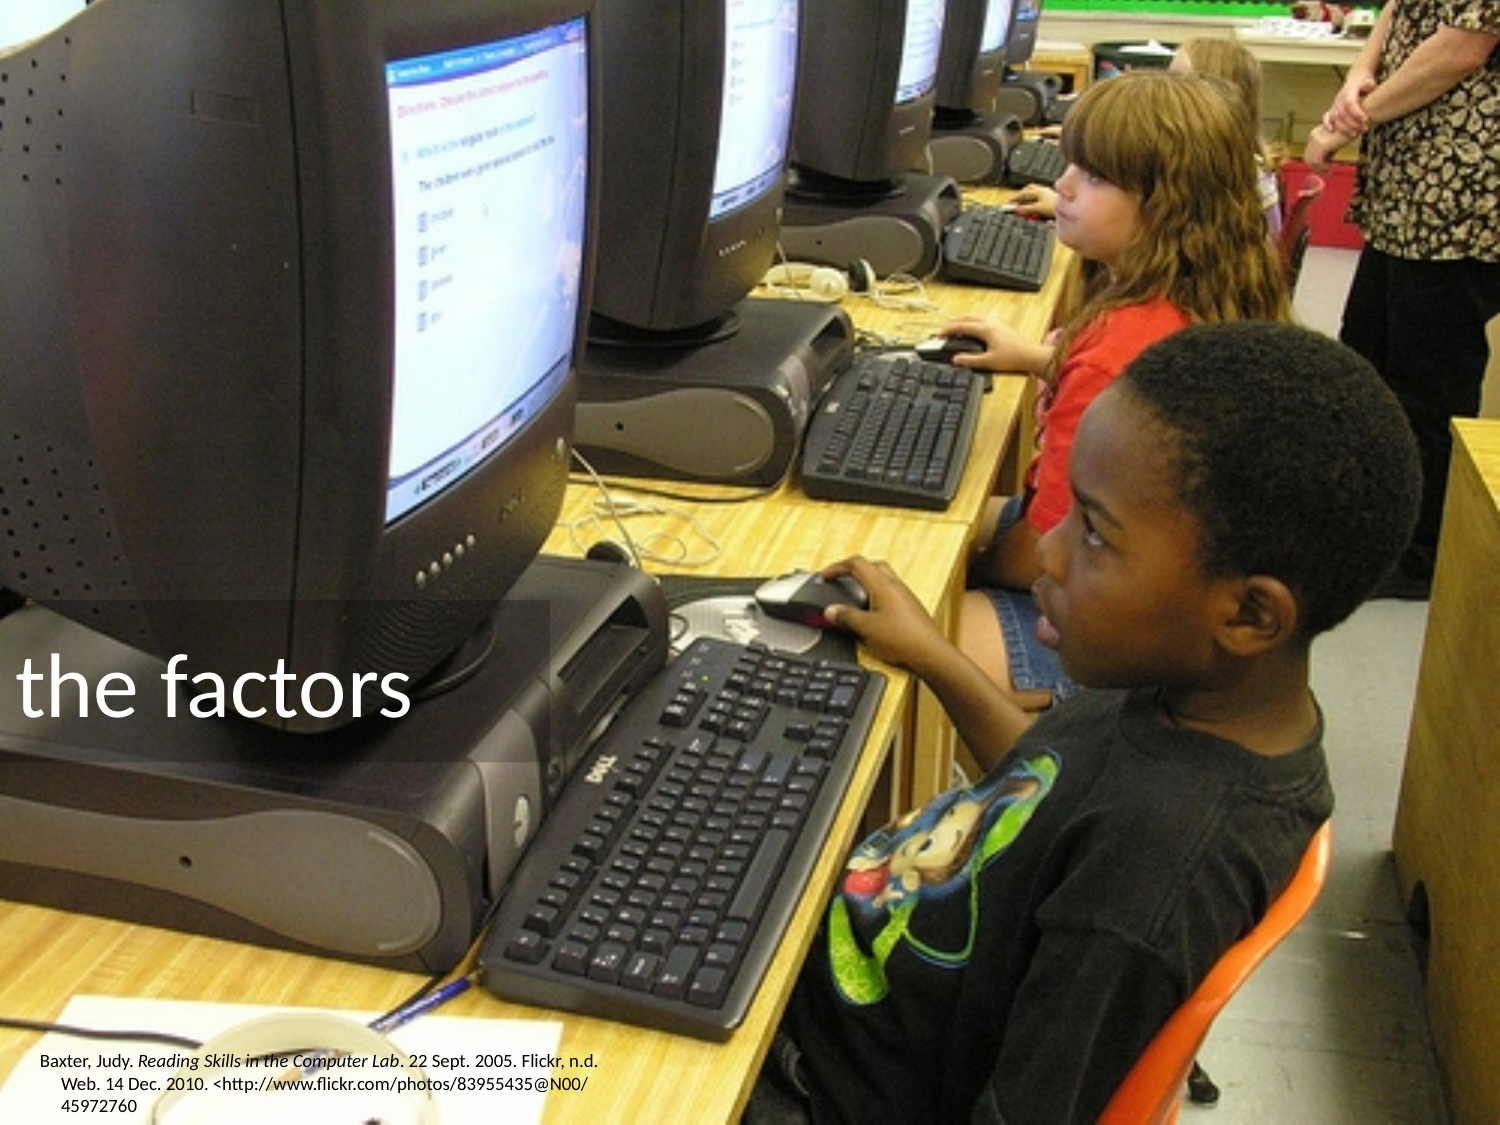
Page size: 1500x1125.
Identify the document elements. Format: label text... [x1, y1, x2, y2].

text_box Baxter, Judy. Reading Skills in the Computer Lab. 22 Sept. 2005. Flickr, n.d. Web. 14 Dec. 2010. <http://www.flickr.com/photos/83955435@N00/ 45972760 [24, 1041, 1025, 1124]
title the factors [0, 600, 550, 763]
picture [0, 0, 1500, 1125]
